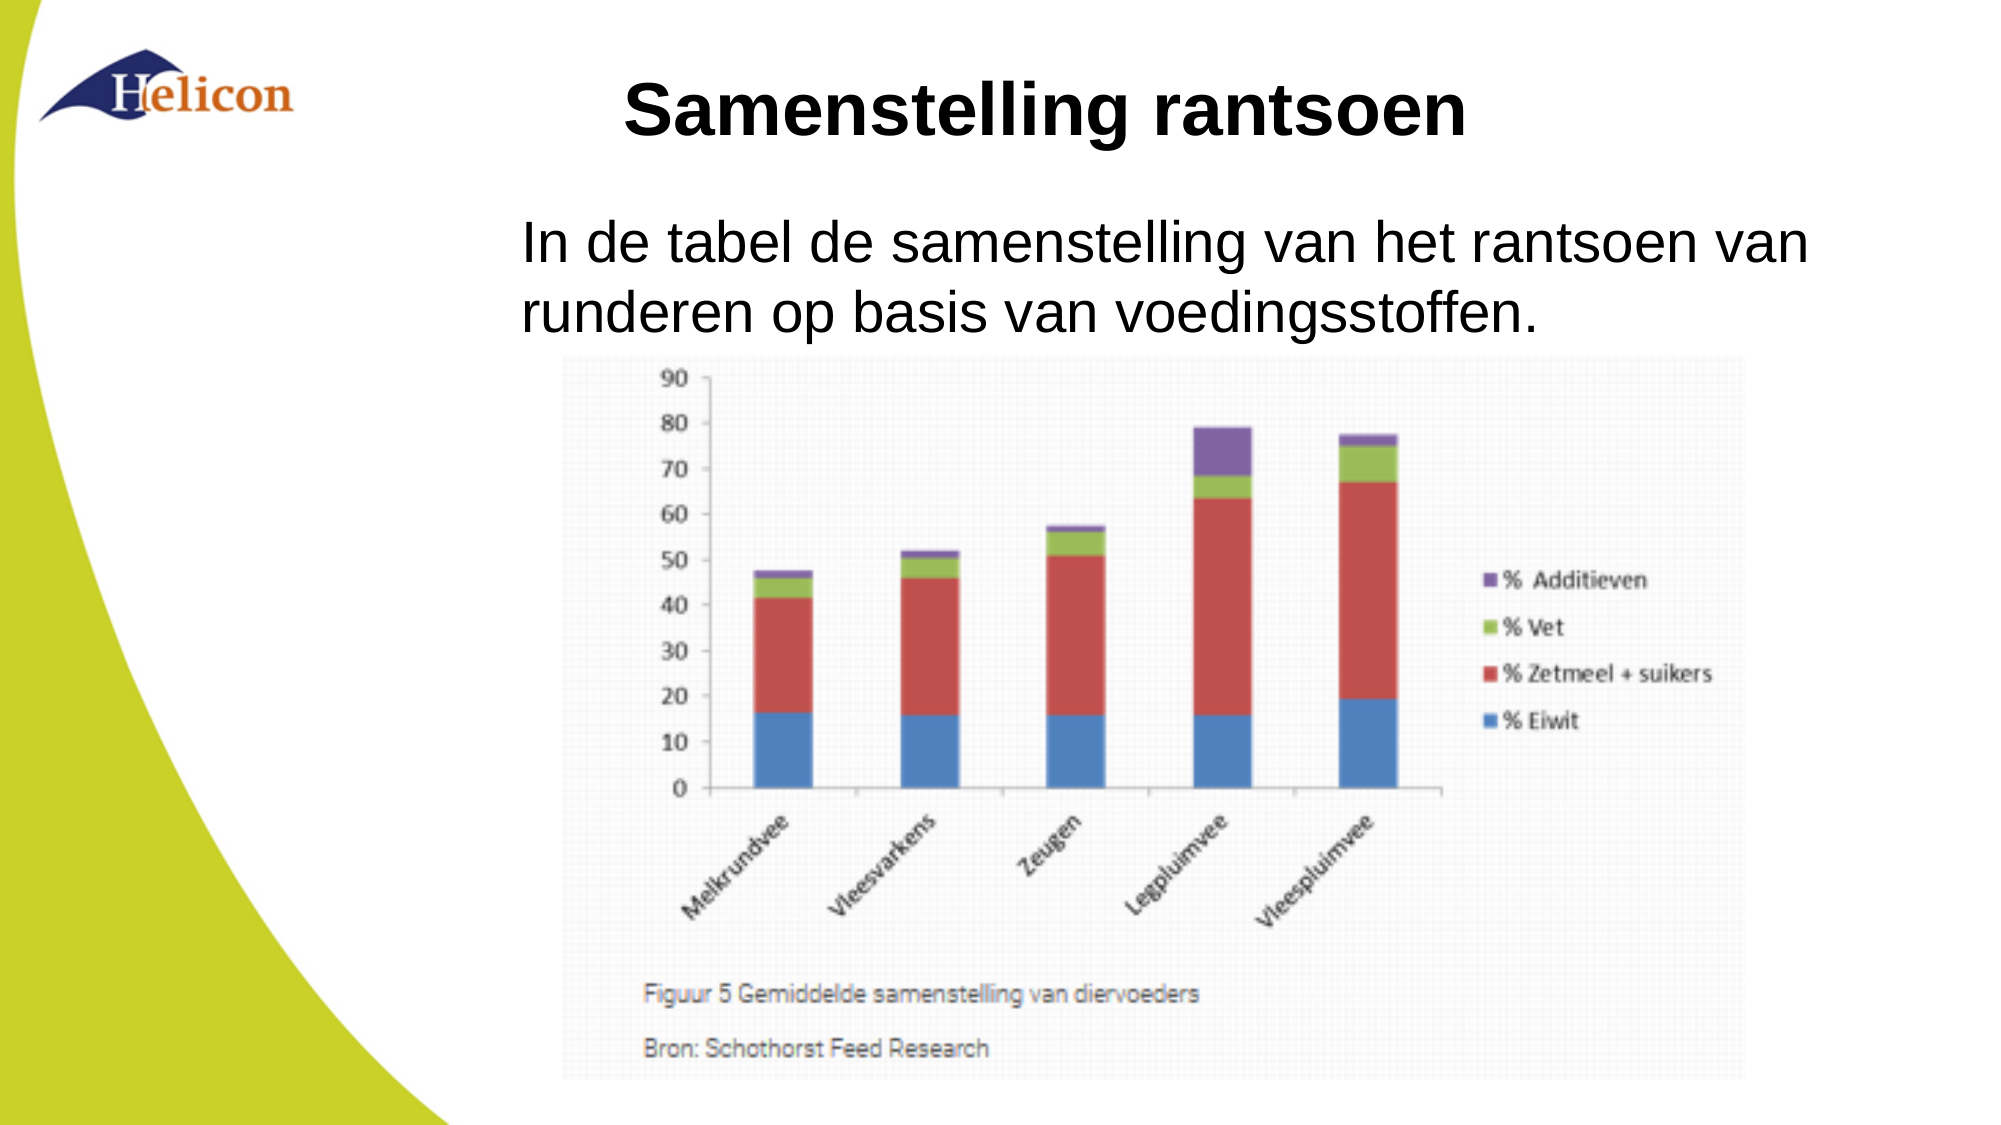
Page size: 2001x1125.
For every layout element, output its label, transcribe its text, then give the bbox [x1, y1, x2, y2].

picture [0, 0, 1745, 1125]
list In de tabel de samenstelling van het rantsoen van runderen op basis van voedingsstoffen. [506, 196, 1958, 1005]
title Samenstelling rantsoen [385, 52, 1485, 159]
